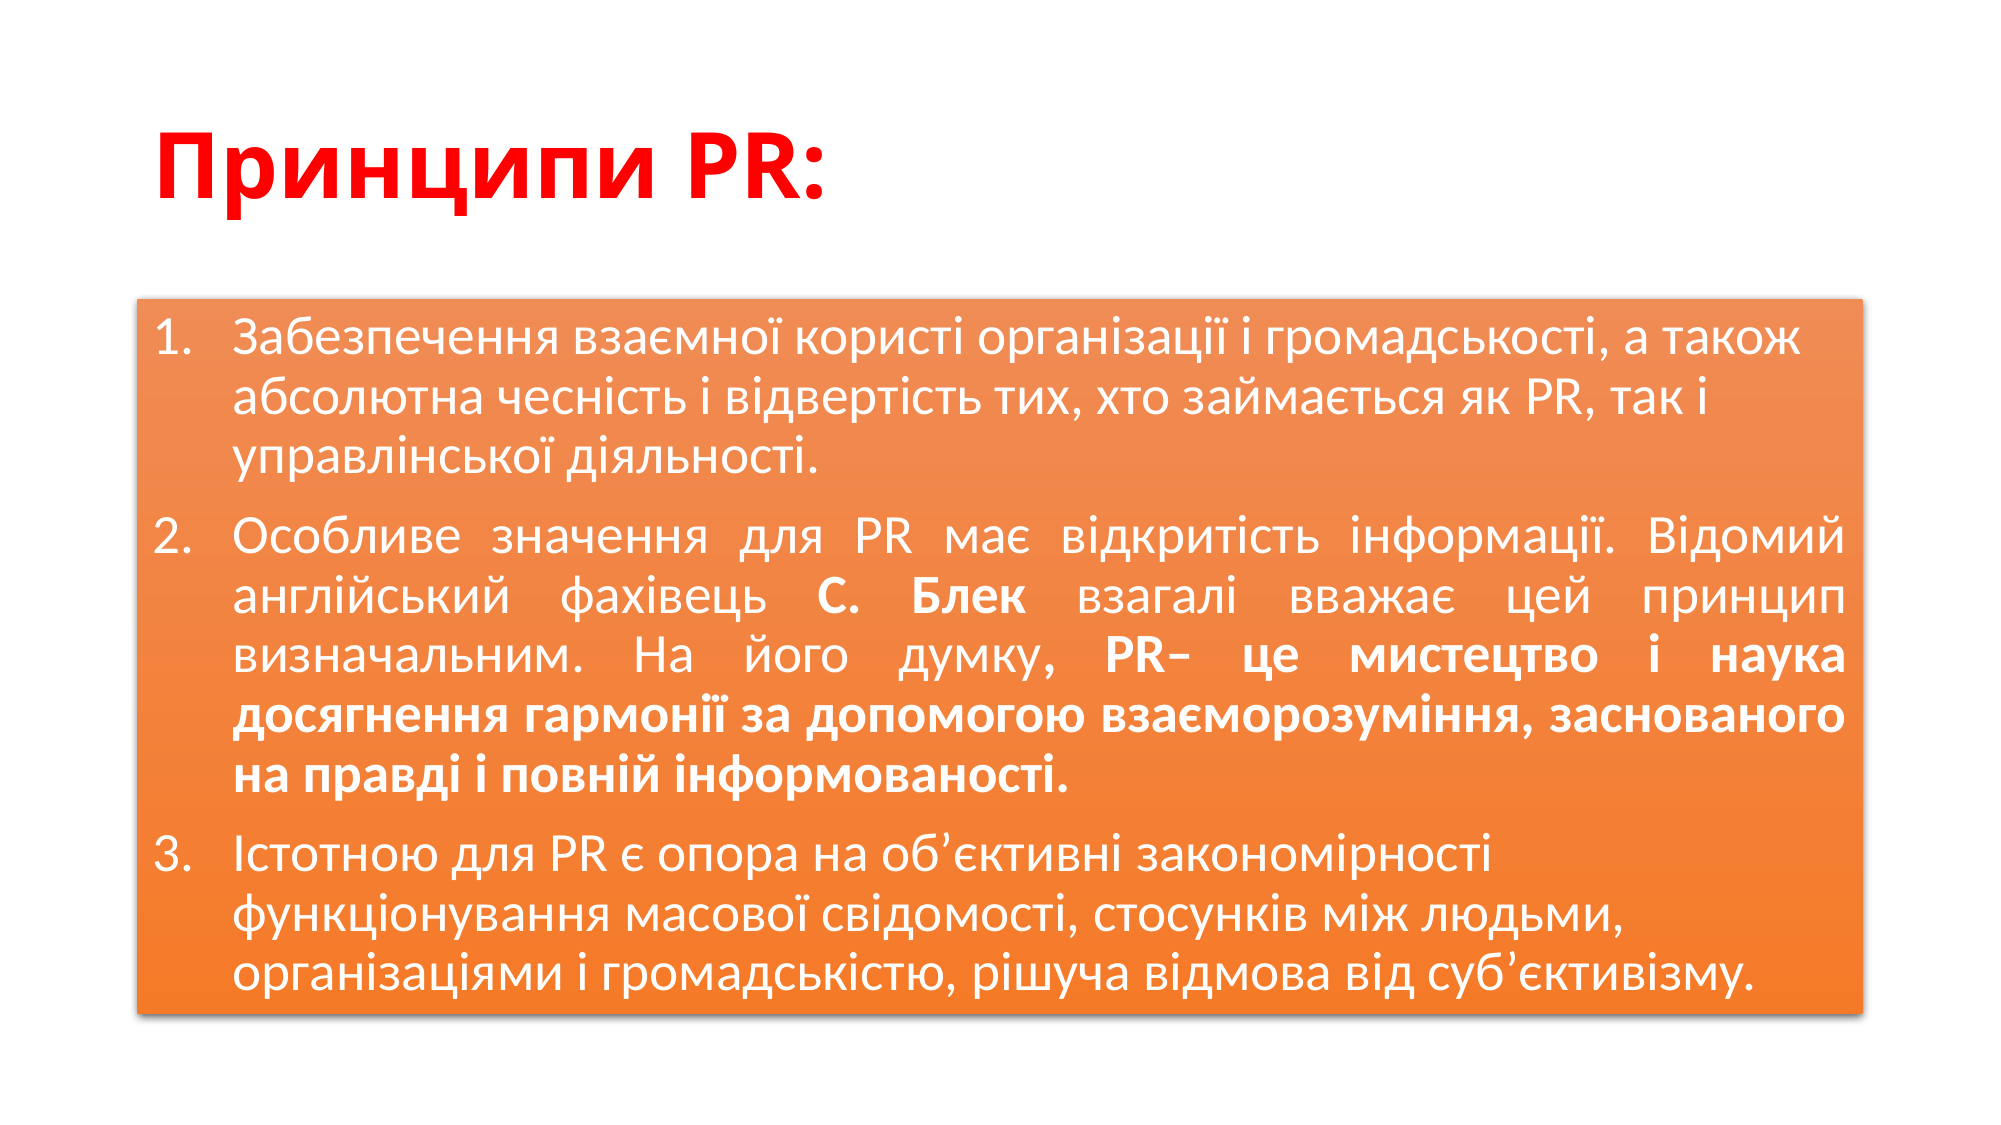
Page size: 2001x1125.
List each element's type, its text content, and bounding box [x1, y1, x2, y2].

list Забезпечення взаємної користі організації і громадськості, а також абсолютна чесність і відвертість тих, хто займається як PR, так і управлінської діяльності. Особливе значення для PR має відкритість інформації. Відомий англійський фахівець С. Блек взагалі вважає цей принцип визначальним. На його думку, PR– це мистецтво і наука досягнення гармонії за допомогою взаєморозуміння, заснованого на правді і повній інформованості. Істотною для PR є опора на об’єктивні закономірності функціонування масової свідомості, стосунків між людьми, організаціями і громадськістю, рішуча відмова від суб’єктивізму. [137, 299, 1863, 1014]
title Принципи PR: [137, 59, 1863, 278]
